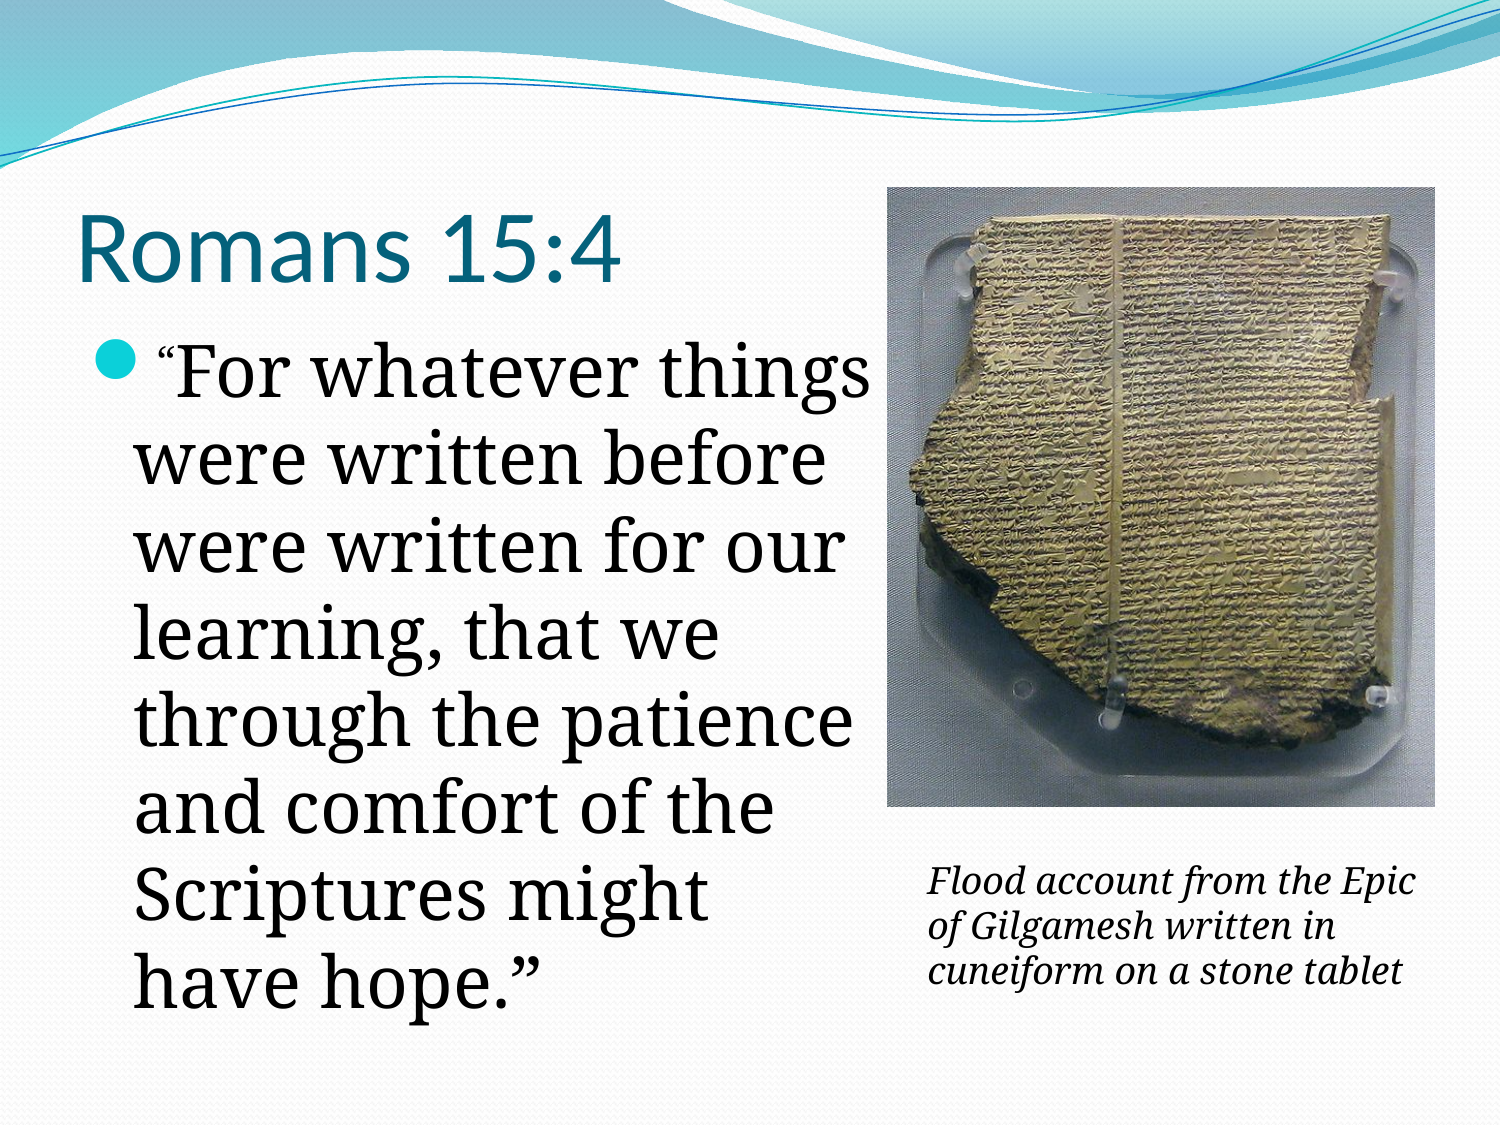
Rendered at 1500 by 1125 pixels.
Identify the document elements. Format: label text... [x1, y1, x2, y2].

text_box Flood account from the Epic of Gilgamesh written in cuneiform on a stone tablet [912, 849, 1463, 1000]
picture [887, 187, 1435, 807]
title Romans 15:4 [75, 115, 1425, 303]
list “For whatever things were written before were written for our learning, that we through the patience and comfort of the Scriptures might have hope.” [75, 317, 900, 1038]
